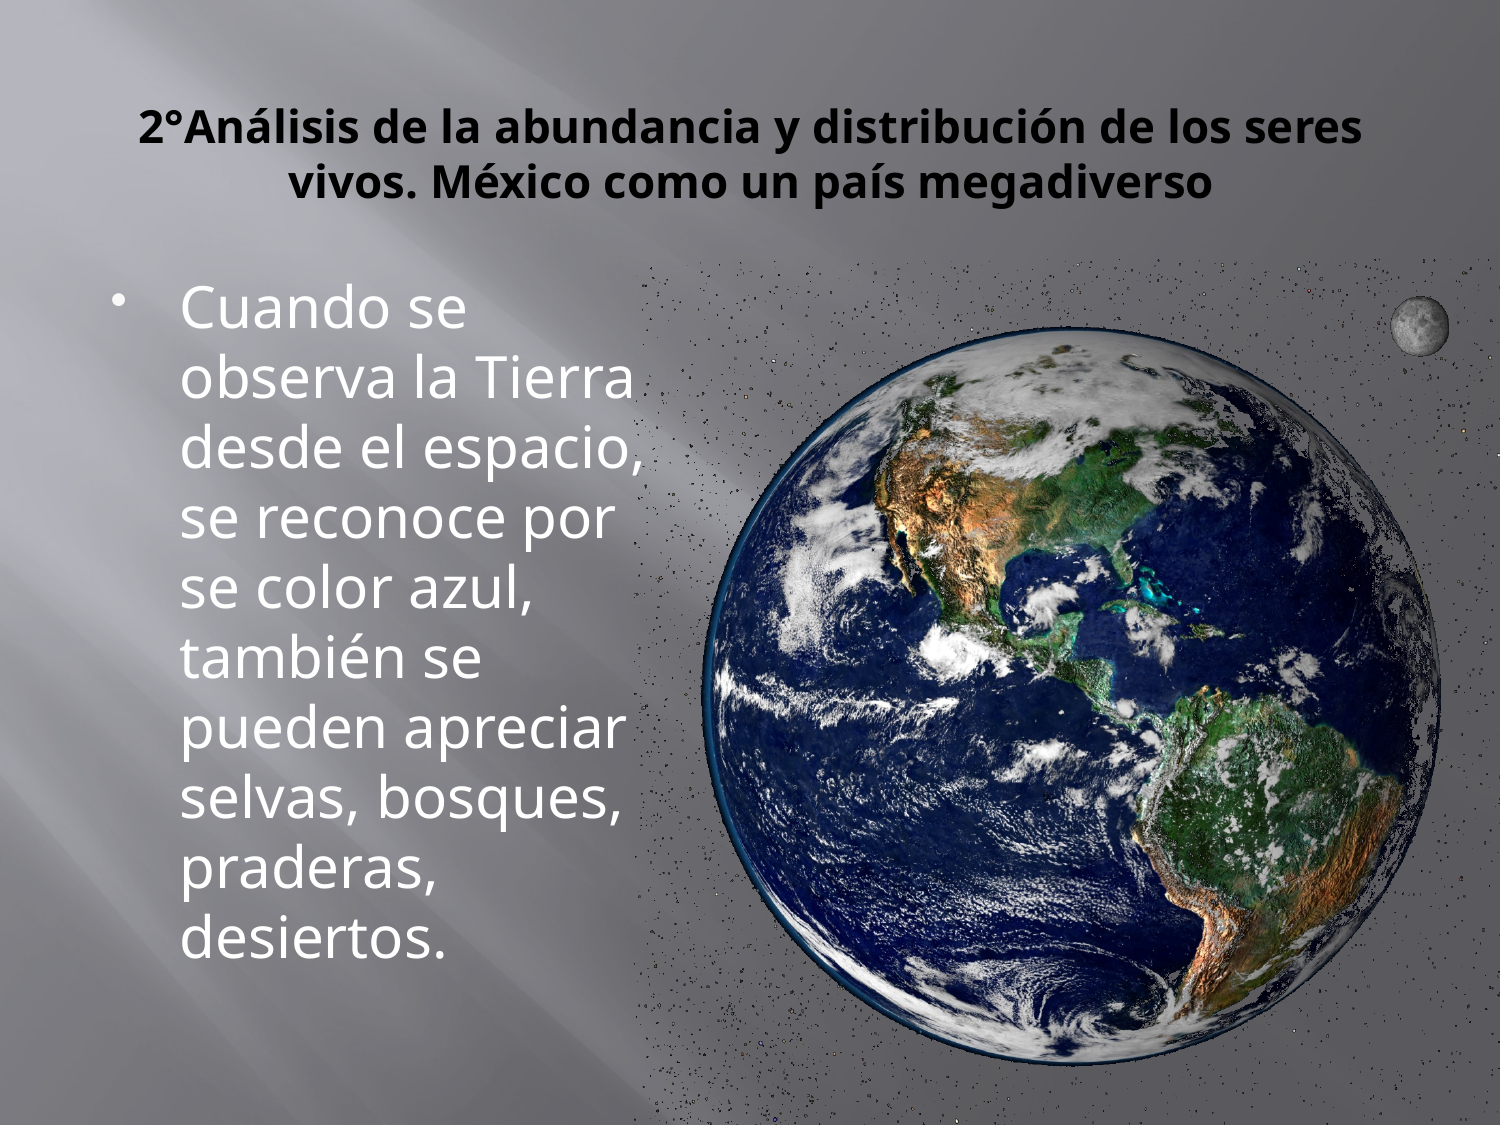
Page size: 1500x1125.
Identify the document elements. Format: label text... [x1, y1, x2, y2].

list Cuando se observa la Tierra desde el espacio, se reconoce por se color azul, también se pueden apreciar selvas, bosques, praderas, desiertos. [75, 262, 634, 1035]
title 2°Análisis de la abundancia y distribución de los seres vivos. México como un país megadiverso [76, 90, 1427, 262]
picture [634, 259, 1500, 1125]
